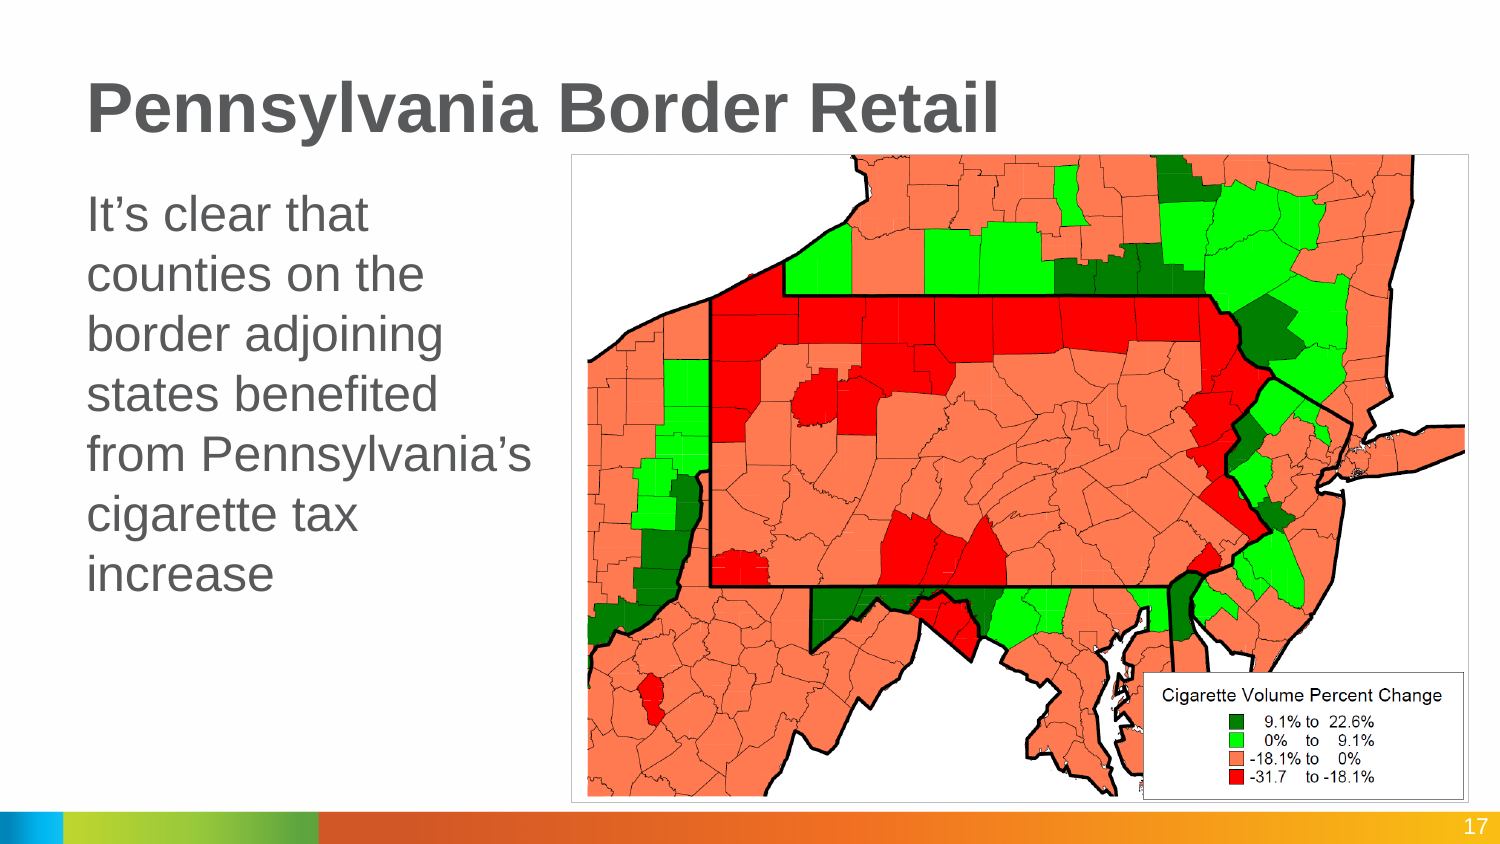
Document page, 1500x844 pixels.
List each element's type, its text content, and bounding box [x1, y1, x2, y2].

slide_number 17 [1149, 802, 1500, 844]
title Pennsylvania Border Retail [75, 33, 1425, 175]
picture [0, 0, 1500, 844]
footer [456, 802, 1044, 844]
list It’s clear that counties on the border adjoining states benefited from Pennsylvania’s cigarette tax increase [75, 175, 557, 754]
